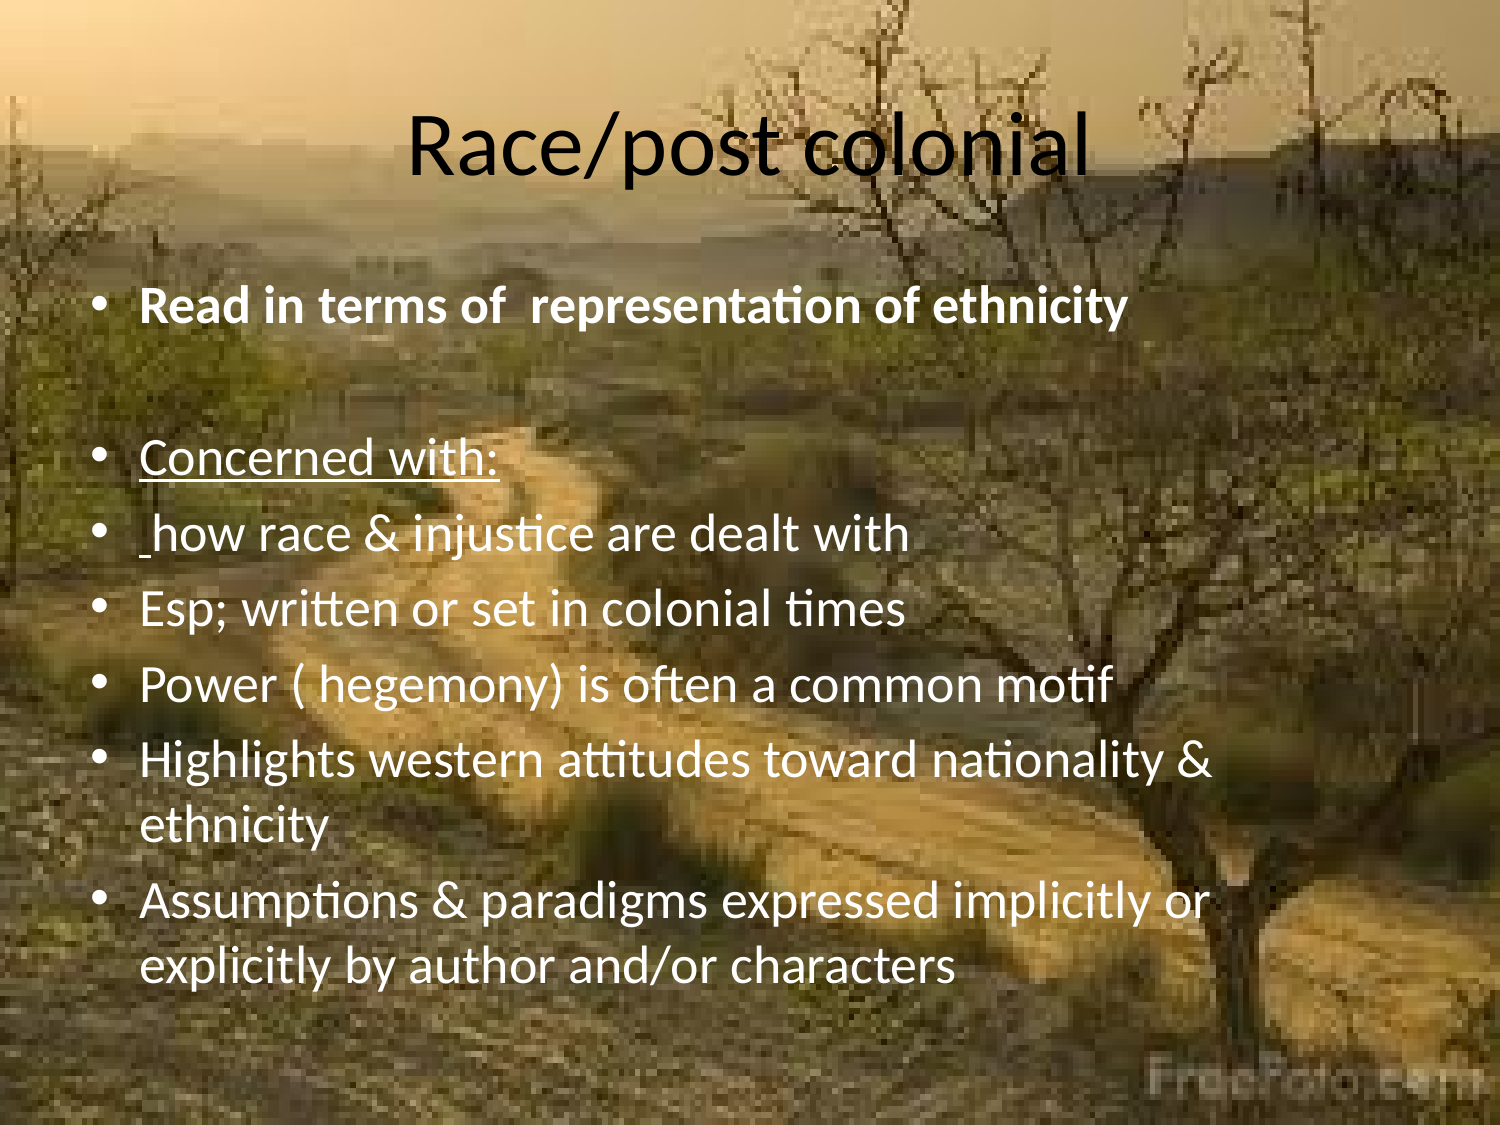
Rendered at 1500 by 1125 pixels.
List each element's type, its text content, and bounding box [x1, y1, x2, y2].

list Read in terms of representation of ethnicity Concerned with: how race & injustice are dealt with Esp; written or set in colonial times Power ( hegemony) is often a common motif Highlights western attitudes toward nationality & ethnicity Assumptions & paradigms expressed implicitly or explicitly by author and/or characters [75, 262, 1425, 1005]
title Race/post colonial [75, 45, 1425, 233]
picture [0, 0, 1500, 1125]
